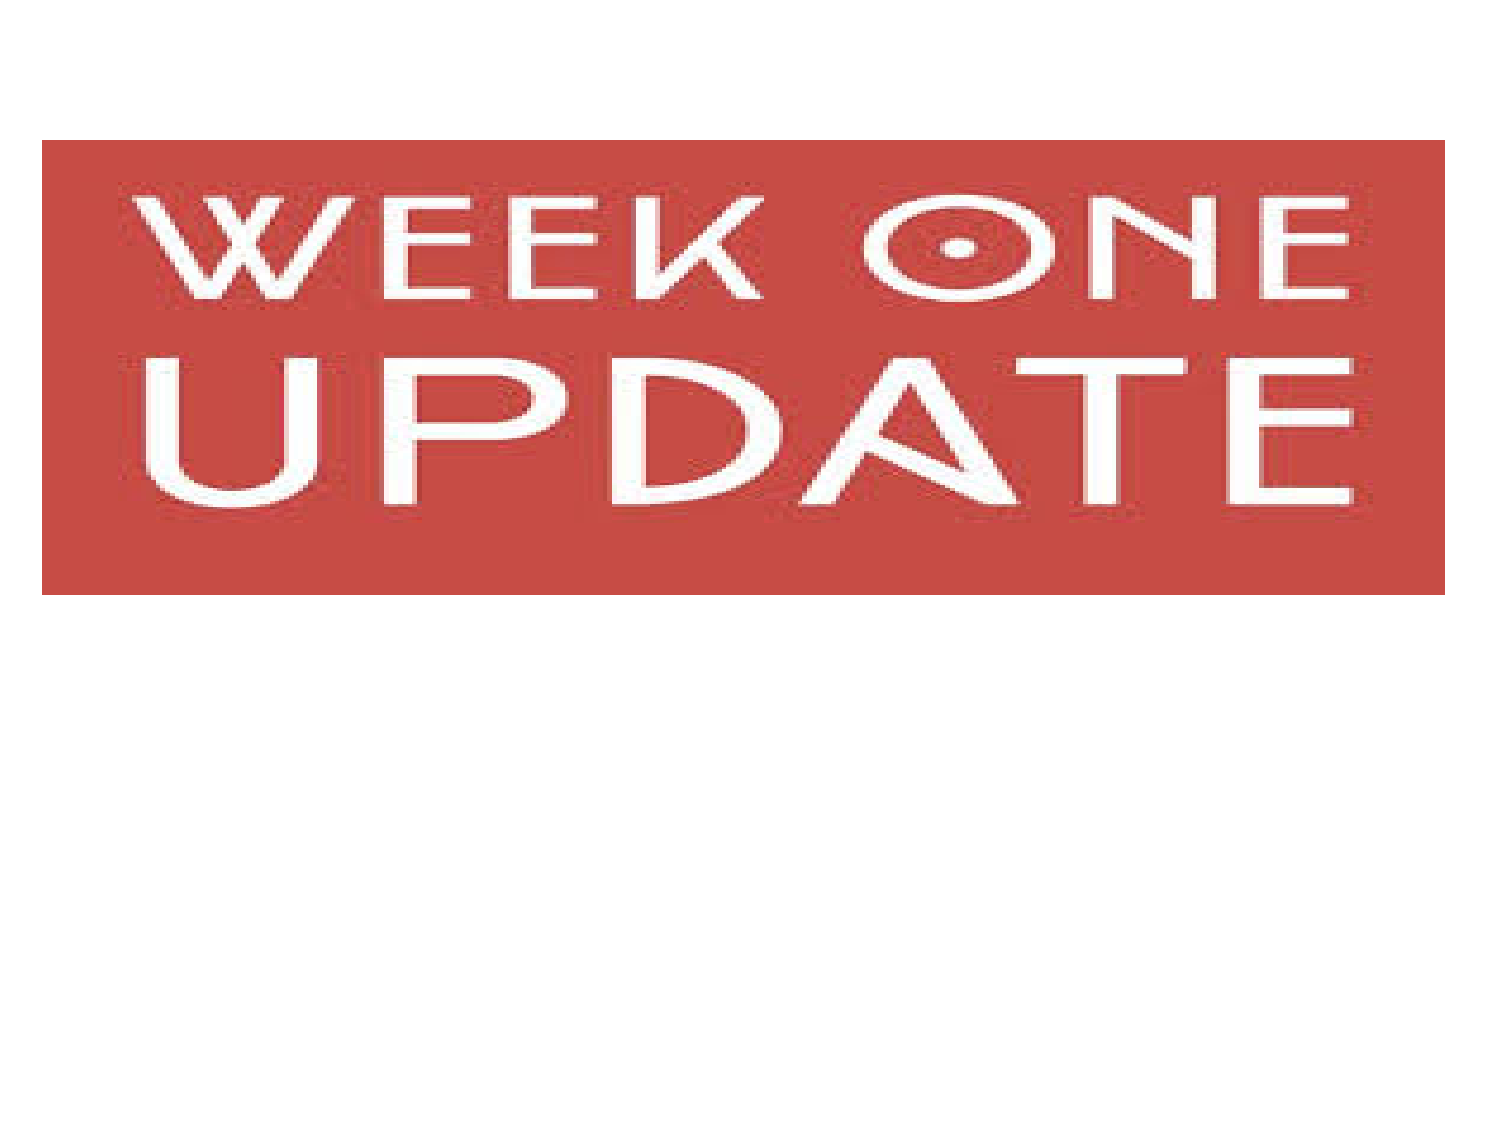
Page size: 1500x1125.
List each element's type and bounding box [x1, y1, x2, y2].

picture [41, 140, 1445, 595]
